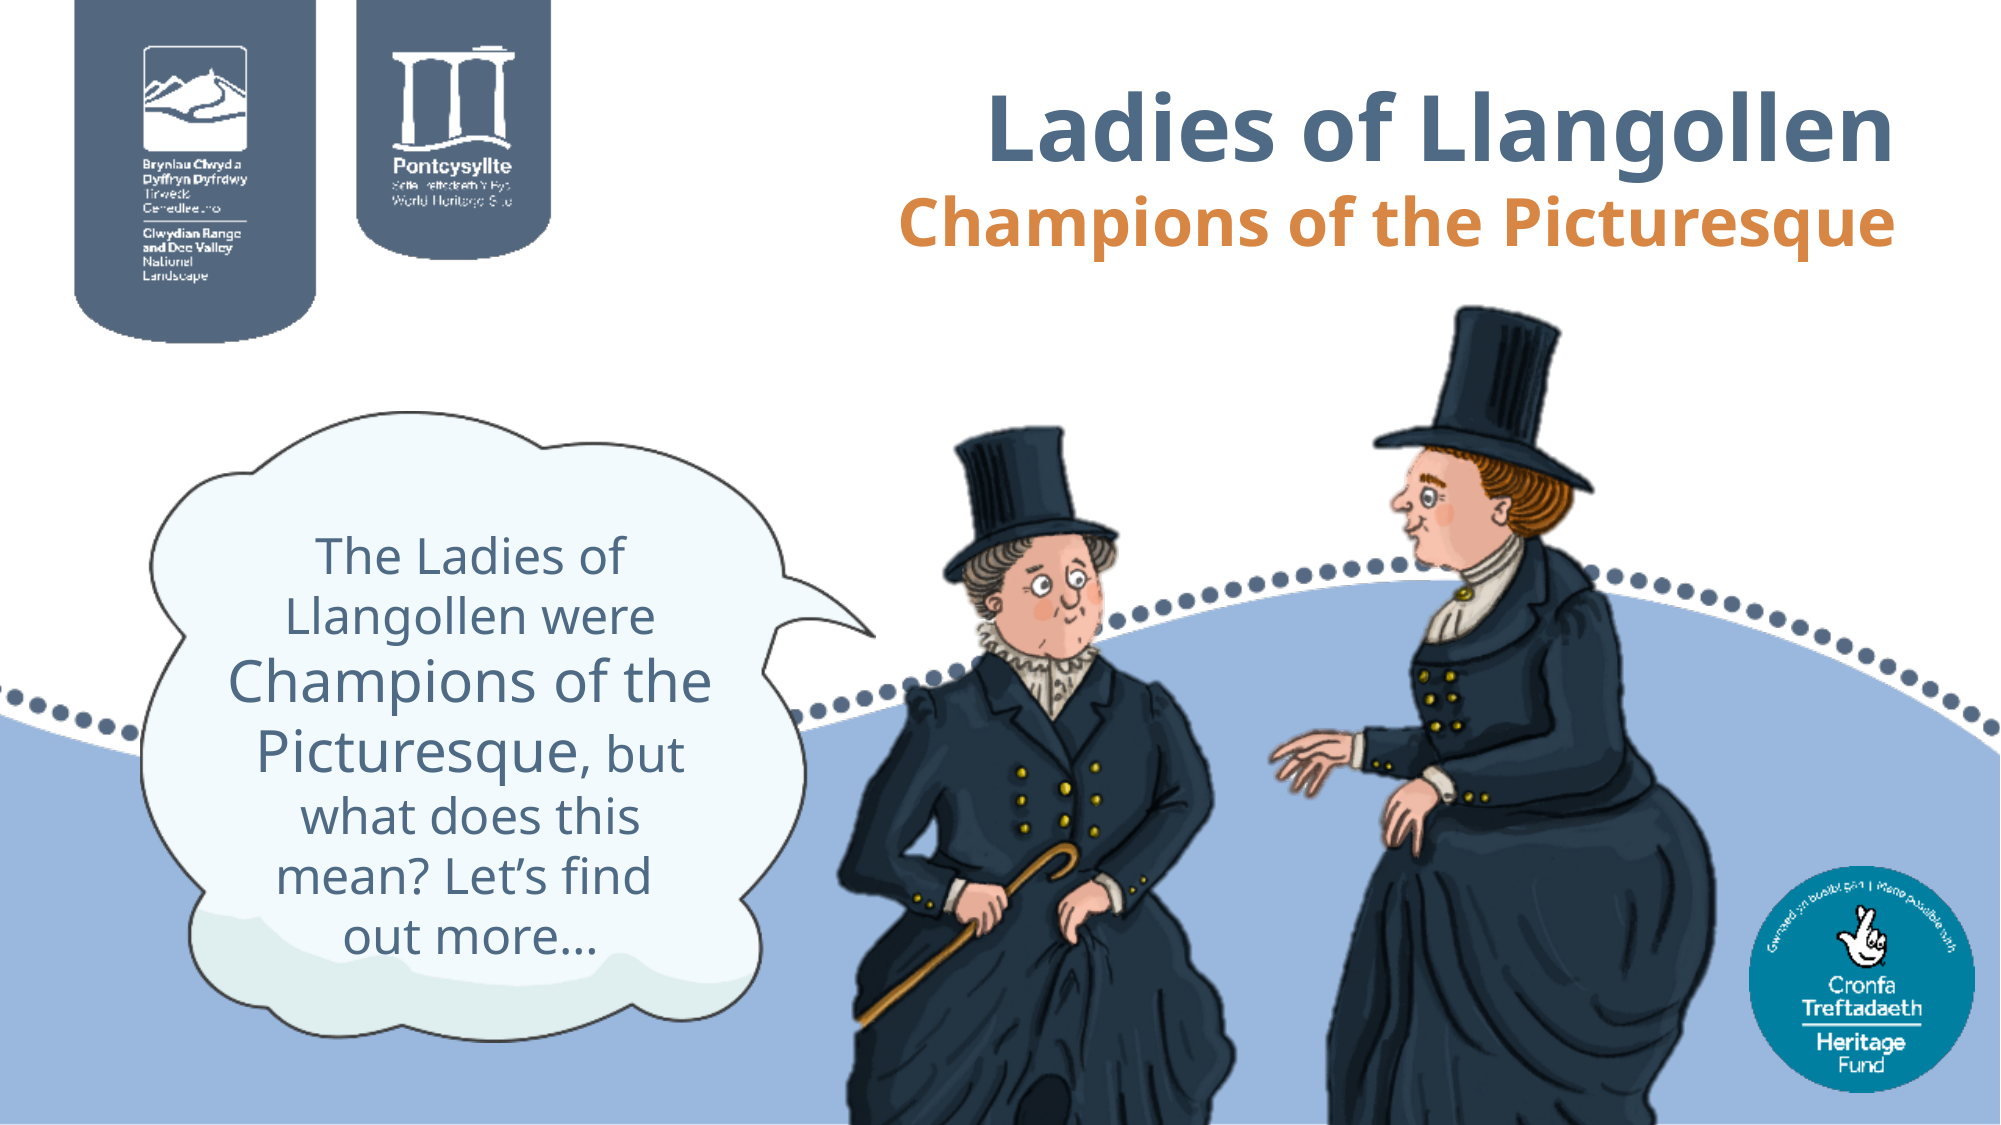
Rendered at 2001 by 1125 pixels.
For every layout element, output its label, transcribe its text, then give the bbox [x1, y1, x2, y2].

picture [0, 172, 2000, 1125]
picture [42, 0, 584, 345]
text_box Ladies of Llangollen Champions of the Picturesque [584, 62, 1913, 268]
